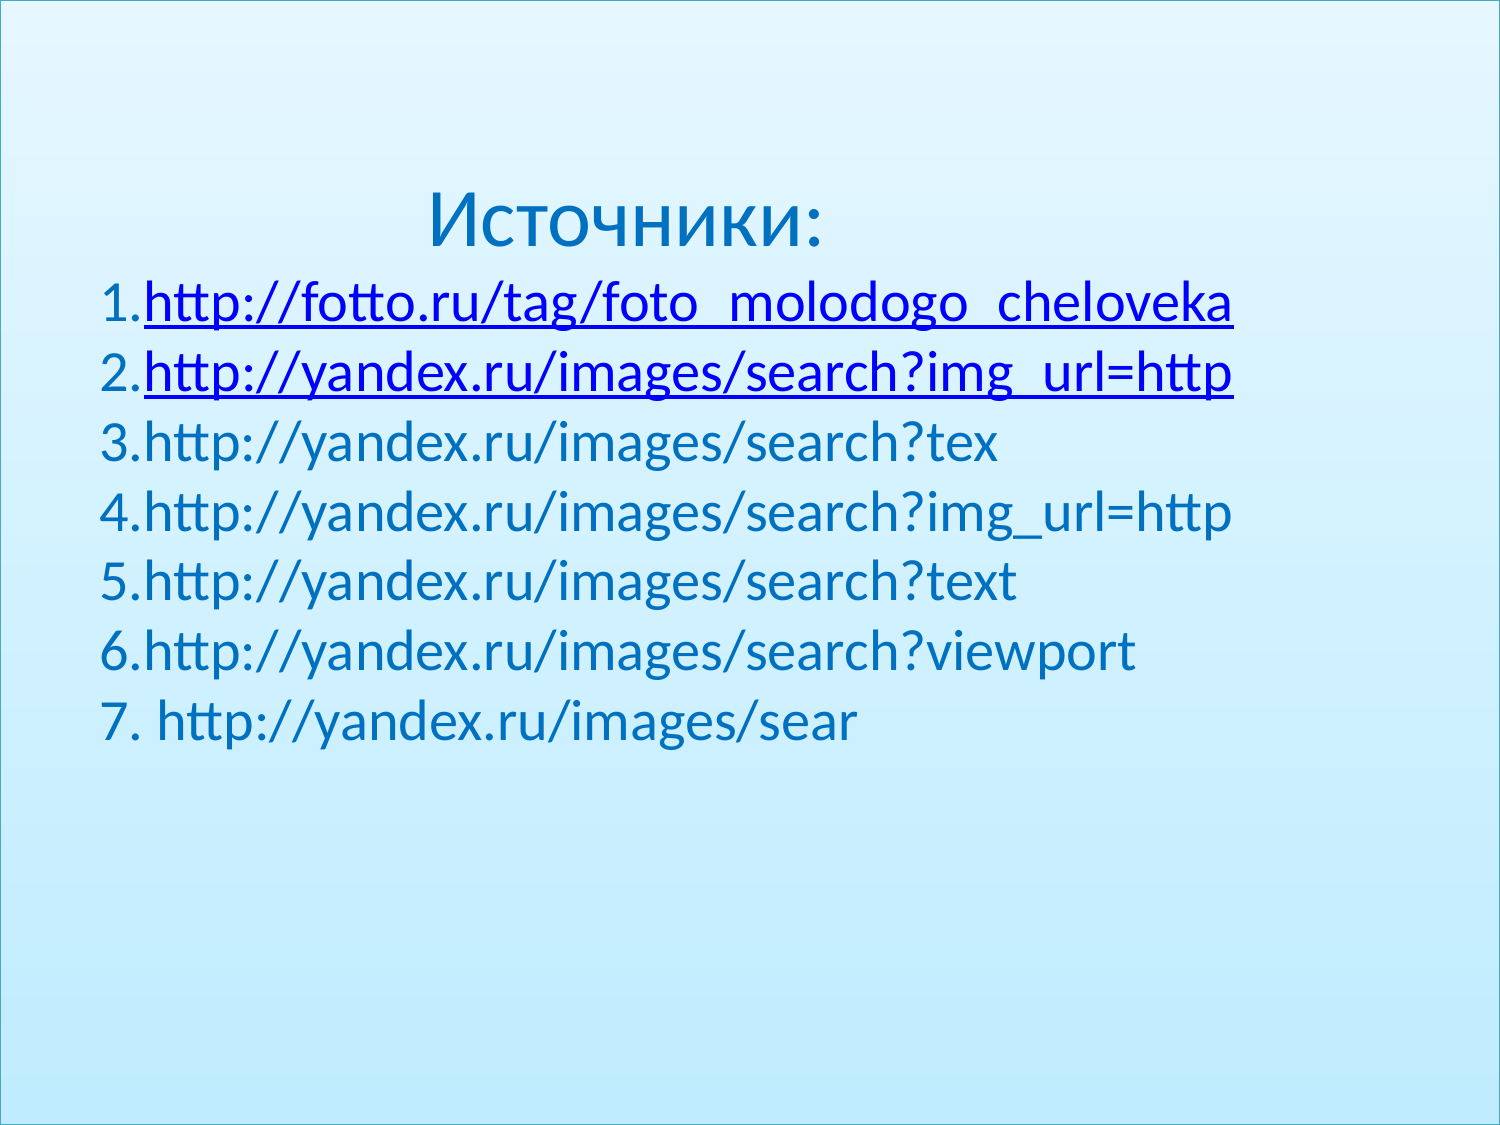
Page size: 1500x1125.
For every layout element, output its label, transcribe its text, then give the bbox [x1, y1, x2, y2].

title Источники: 1.http://fotto.ru/tag/foto_molodogo_cheloveka 2.http://yandex.ru/images/search?img_url=http 3.http://yandex.ru/images/search?tex 4.http://yandex.ru/images/search?img_url=http 5.http://yandex.ru/images/search?text 6.http://yandex.ru/images/search?viewport 7. http://yandex.ru/images/sear [0, 0, 1500, 1125]
